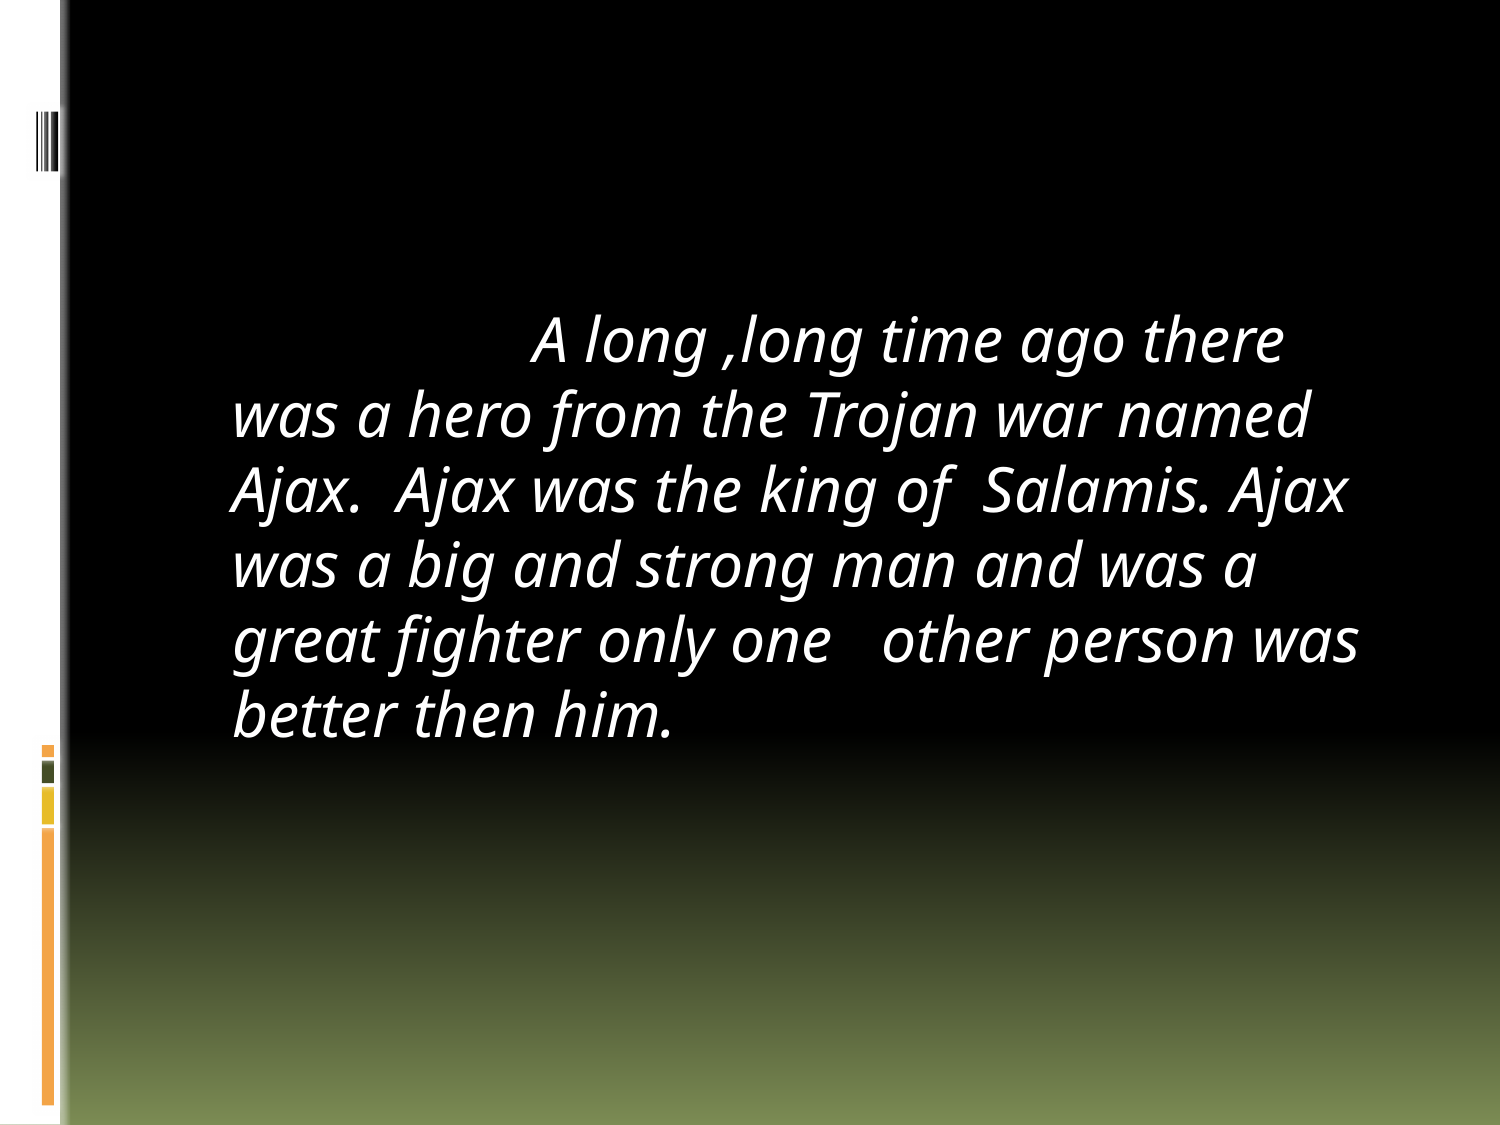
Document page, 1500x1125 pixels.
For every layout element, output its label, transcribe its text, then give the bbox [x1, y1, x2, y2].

list A long ,long time ago there was a hero from the Trojan war named Ajax. Ajax was the king of Salamis. Ajax was a big and strong man and was a great fighter only one other person was better then him. [150, 292, 1425, 1043]
